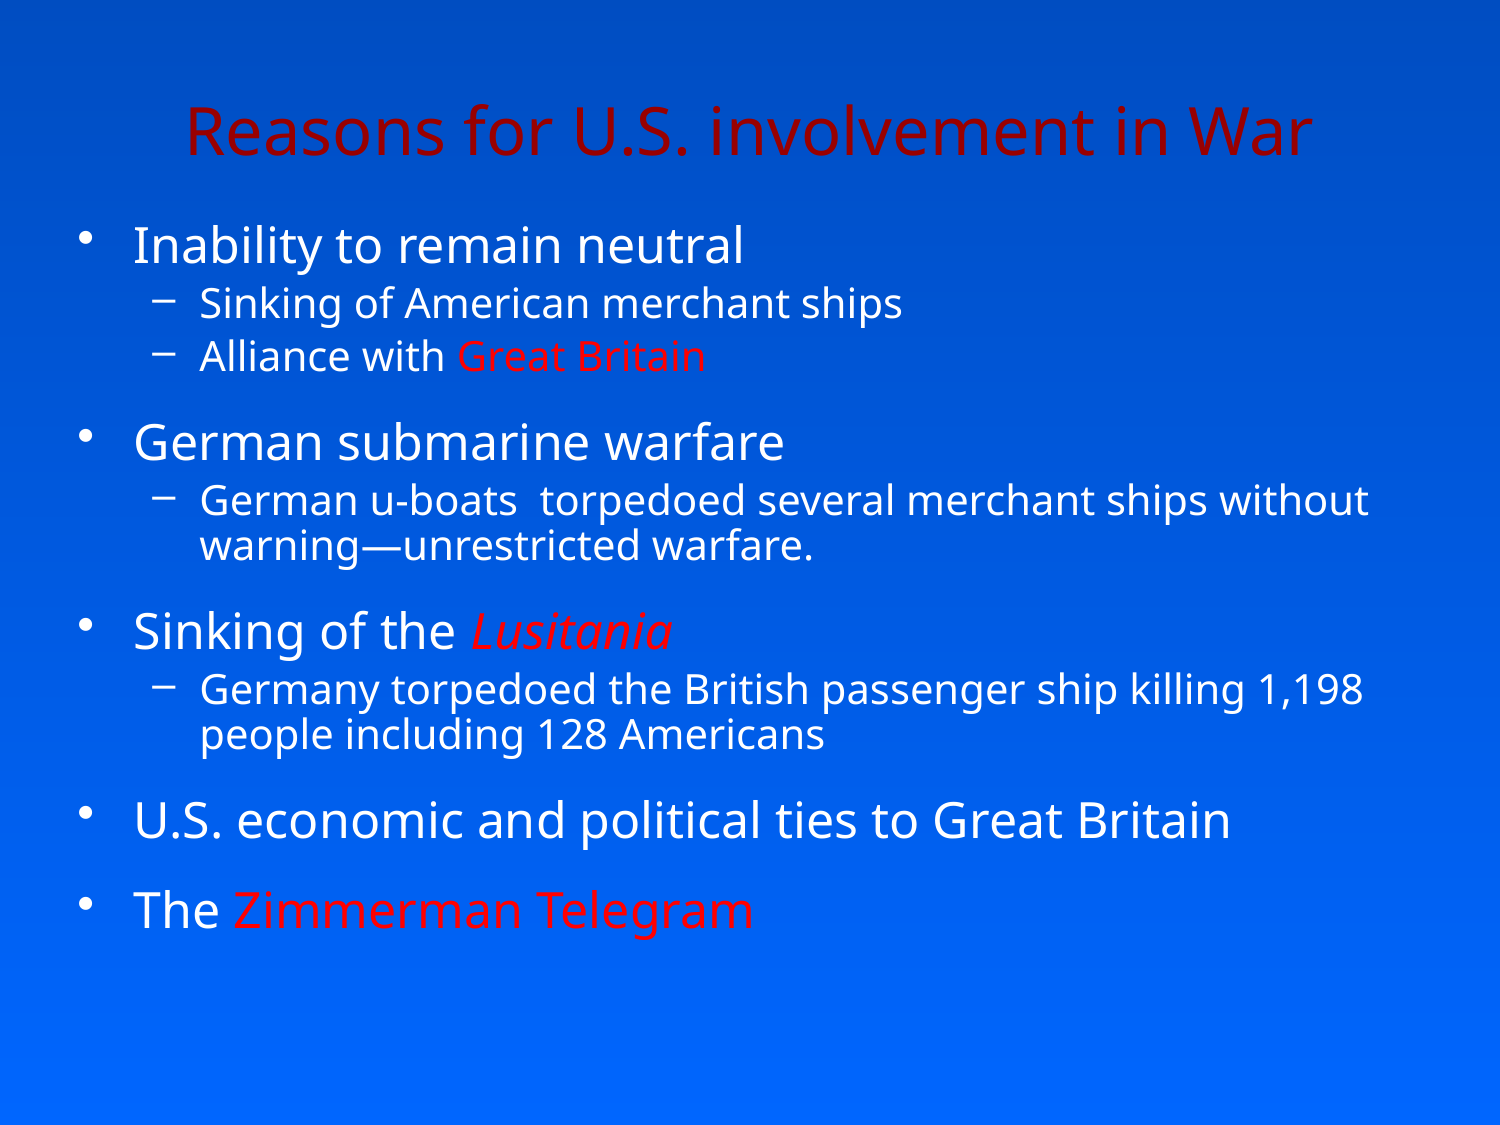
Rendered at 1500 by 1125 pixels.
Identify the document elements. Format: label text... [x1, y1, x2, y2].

title Reasons for U.S. involvement in War [74, 44, 1426, 213]
list Inability to remain neutral Sinking of American merchant ships Alliance with Great Britain German submarine warfare German u-boats torpedoed several merchant ships without warning—unrestricted warfare. Sinking of the Lusitania Germany torpedoed the British passenger ship killing 1,198 people including 128 Americans U.S. economic and political ties to Great Britain The Zimmerman Telegram [62, 212, 1413, 956]
